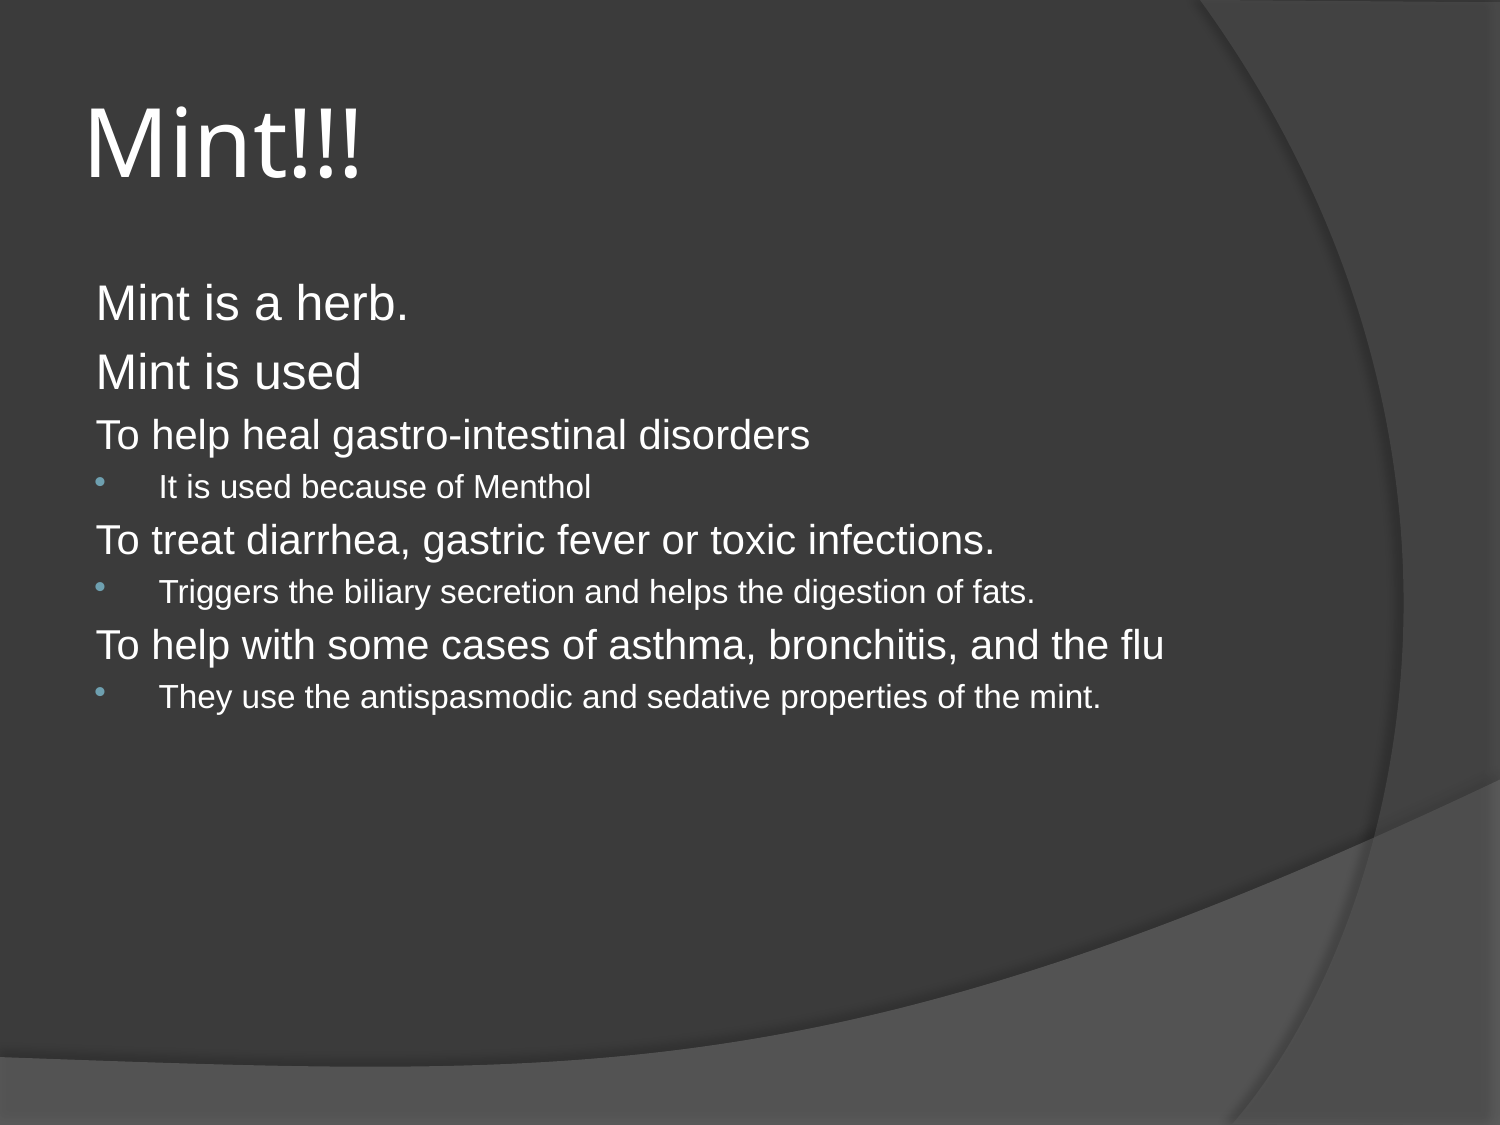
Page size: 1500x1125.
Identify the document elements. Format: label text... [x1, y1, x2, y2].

title Mint!!! [75, 45, 1300, 233]
list Mint is a herb. Mint is used To help heal gastro-intestinal disorders It is used because of Menthol To treat diarrhea, gastric fever or toxic infections. Triggers the biliary secretion and helps the digestion of fats. To help with some cases of asthma, bronchitis, and the flu They use the antispasmodic and sedative properties of the mint. [75, 262, 1425, 750]
